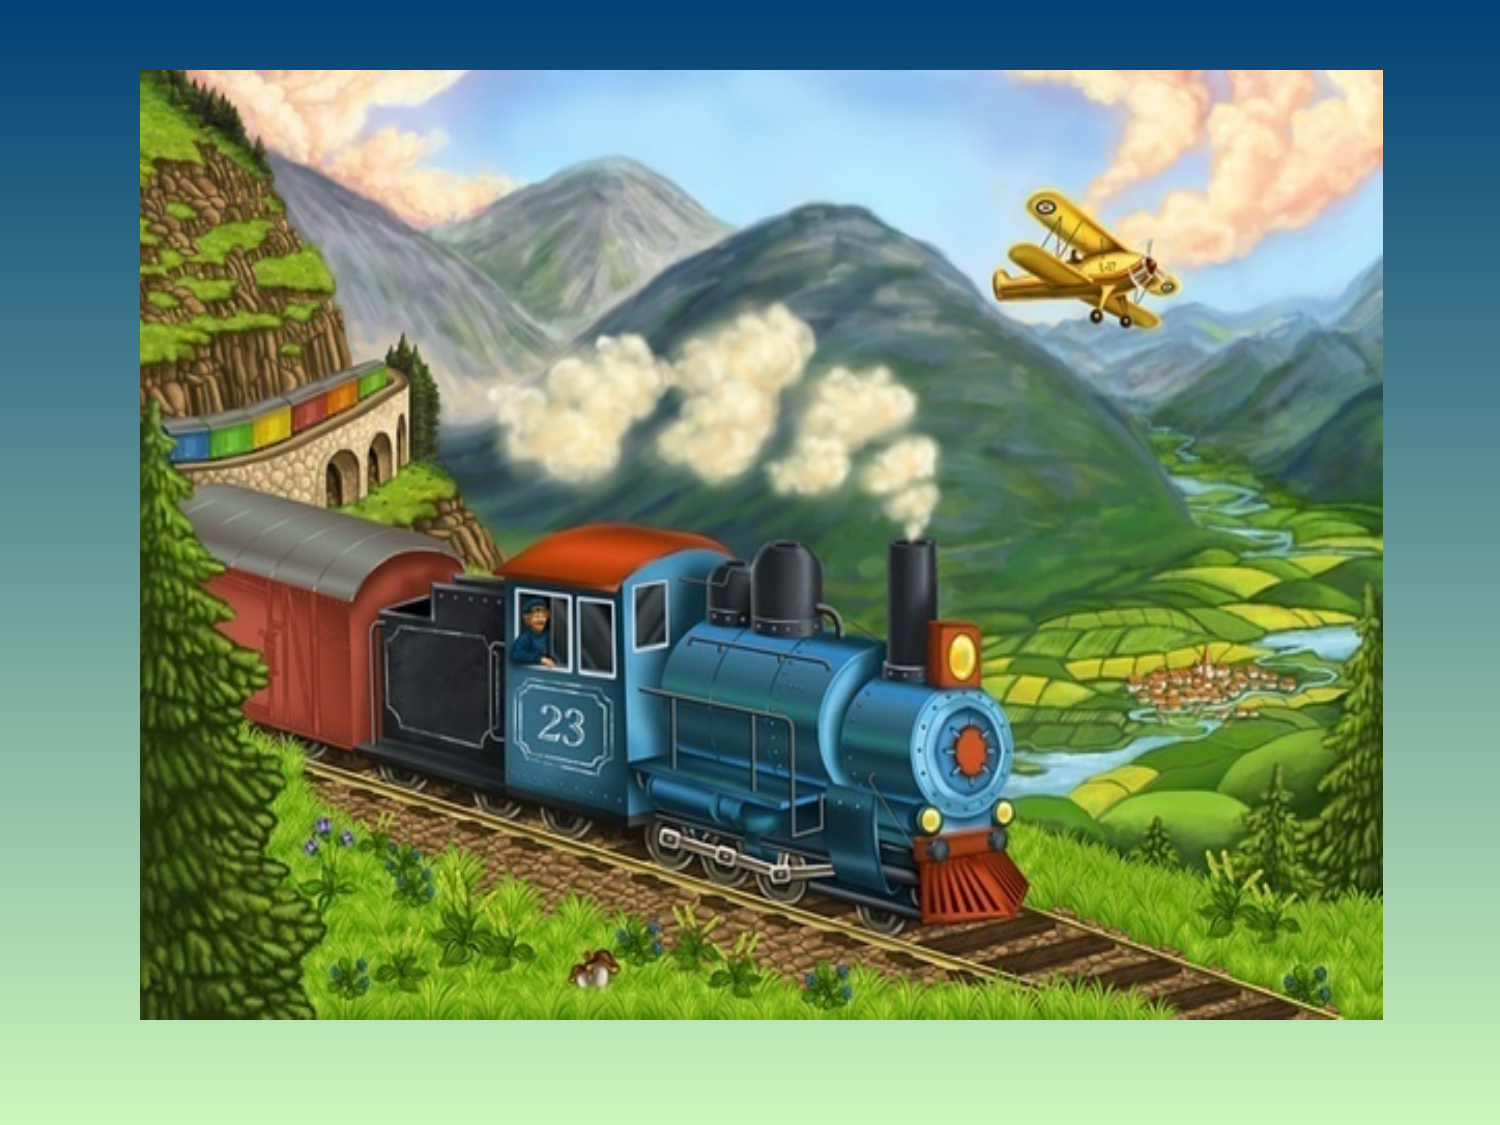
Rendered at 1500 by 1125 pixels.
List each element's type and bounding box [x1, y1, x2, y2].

picture [140, 70, 1384, 1020]
